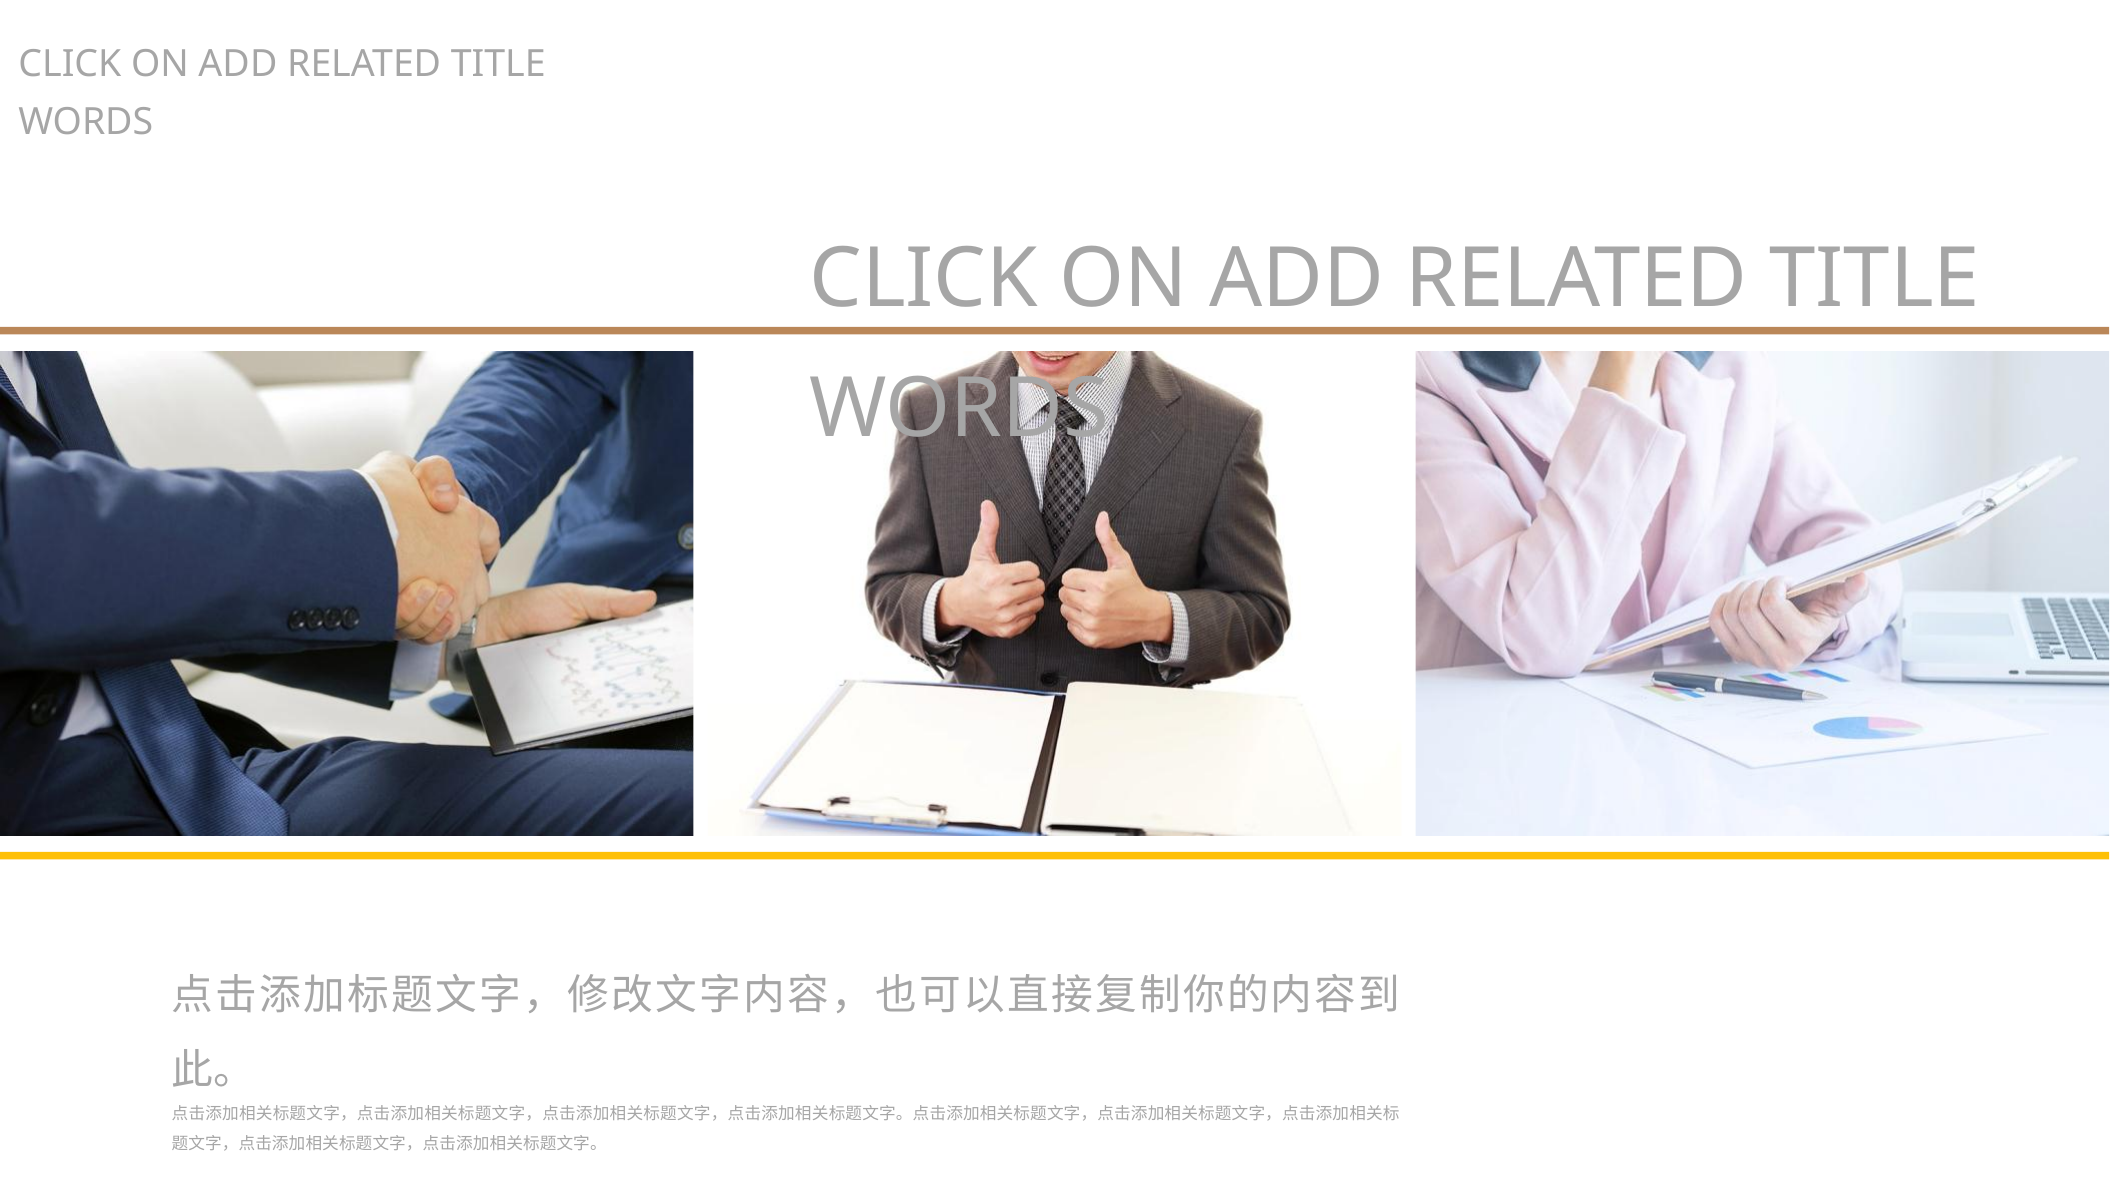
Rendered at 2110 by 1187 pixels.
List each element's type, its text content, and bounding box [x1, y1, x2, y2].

text_box 点击添加标题文字，修改文字内容，也可以直接复制你的内容到此。 点击添加相关标题文字，点击添加相关标题文字，点击添加相关标题文字，点击添加相关标题文字。点击添加相关标题文字，点击添加相关标题文字，点击添加相关标题文字，点击添加相关标题文字，点击添加相关标题文字。 [156, 935, 1416, 1161]
text_box [0, 350, 694, 836]
text_box [0, 851, 2110, 860]
text_box CLICK ON ADD RELATED TITLE WORDS [794, 185, 2110, 461]
text_box [707, 350, 1402, 836]
text_box [0, 326, 794, 335]
text_box CLICK ON ADD RELATED TITLE WORDS [3, 18, 595, 150]
text_box [1415, 461, 2110, 836]
